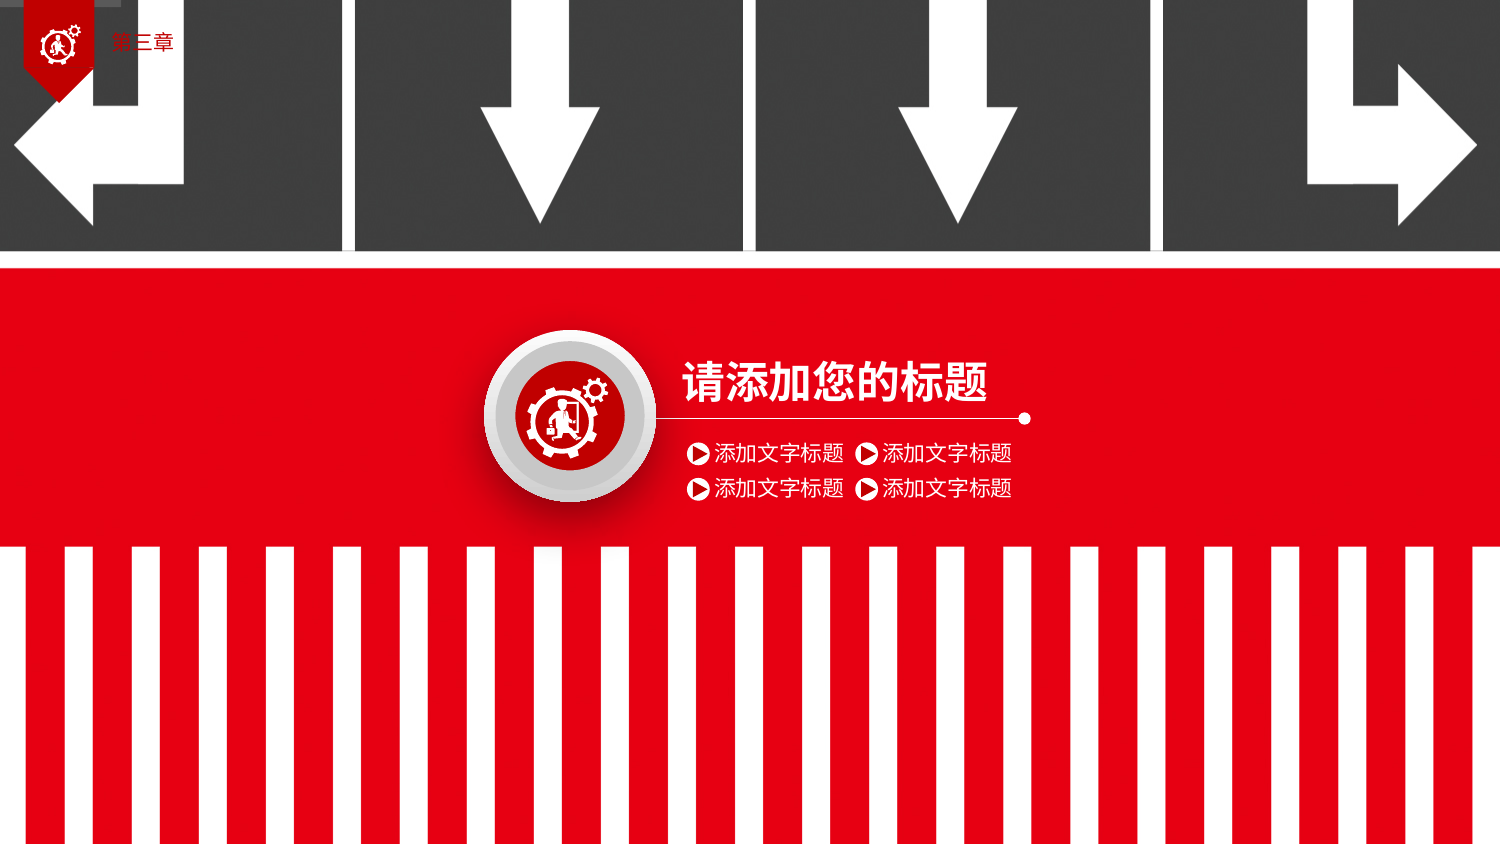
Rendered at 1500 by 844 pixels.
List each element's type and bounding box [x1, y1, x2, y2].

text_box [856, 475, 1033, 502]
text_box [23, 0, 95, 104]
text_box [484, 329, 656, 502]
picture [0, 0, 1500, 844]
text_box [687, 439, 856, 467]
text_box [856, 439, 1033, 467]
text_box [687, 475, 856, 502]
